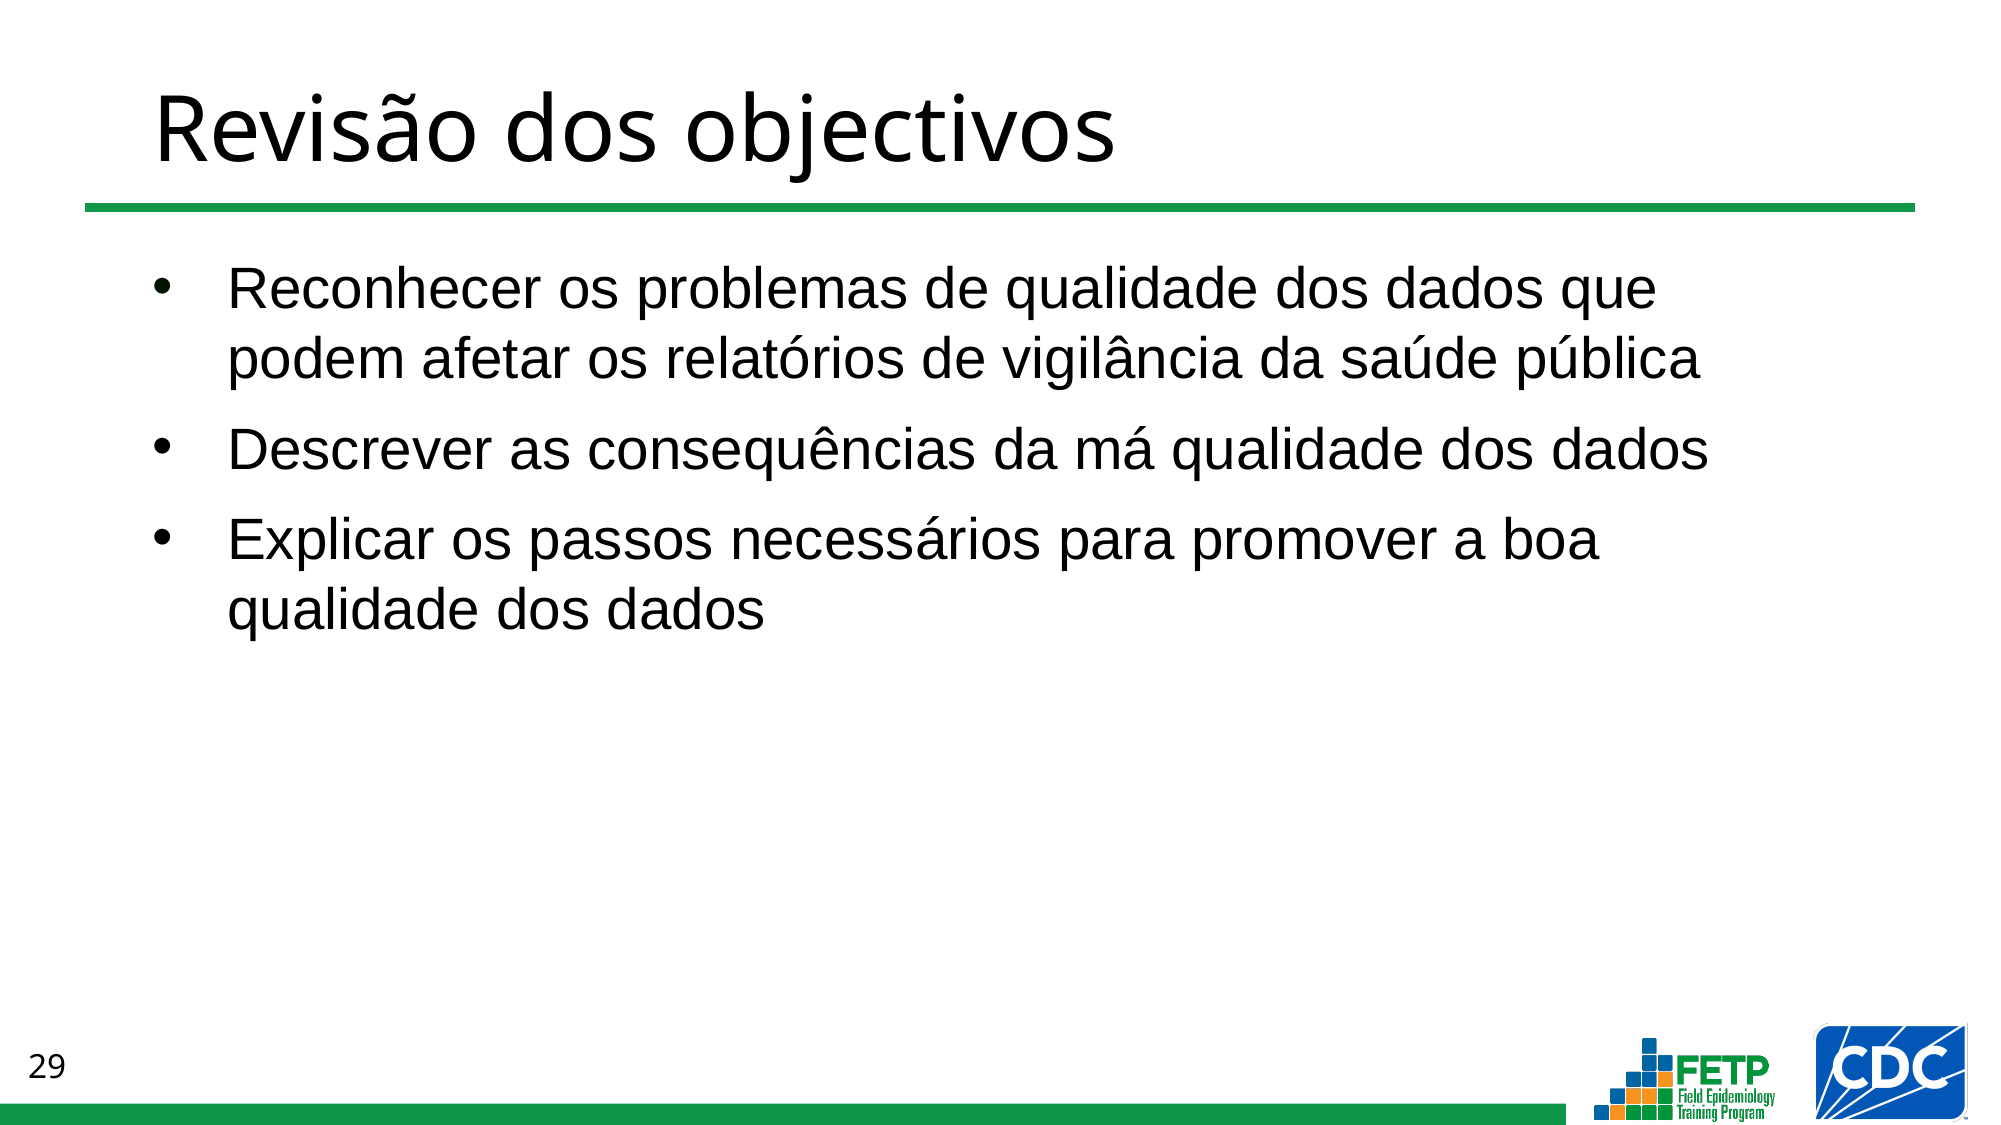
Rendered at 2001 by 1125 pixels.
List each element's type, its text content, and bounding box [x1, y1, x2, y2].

picture [1813, 1023, 1968, 1122]
list Reconhecer os problemas de qualidade dos dados que podem afetar os relatórios de vigilância da saúde pública Descrever as consequências da má qualidade dos dados Explicar os passos necessários para promover a boa qualidade dos dados [137, 242, 1863, 1004]
title Revisão dos objectivos [137, 75, 1863, 207]
picture [1594, 1038, 1775, 1122]
